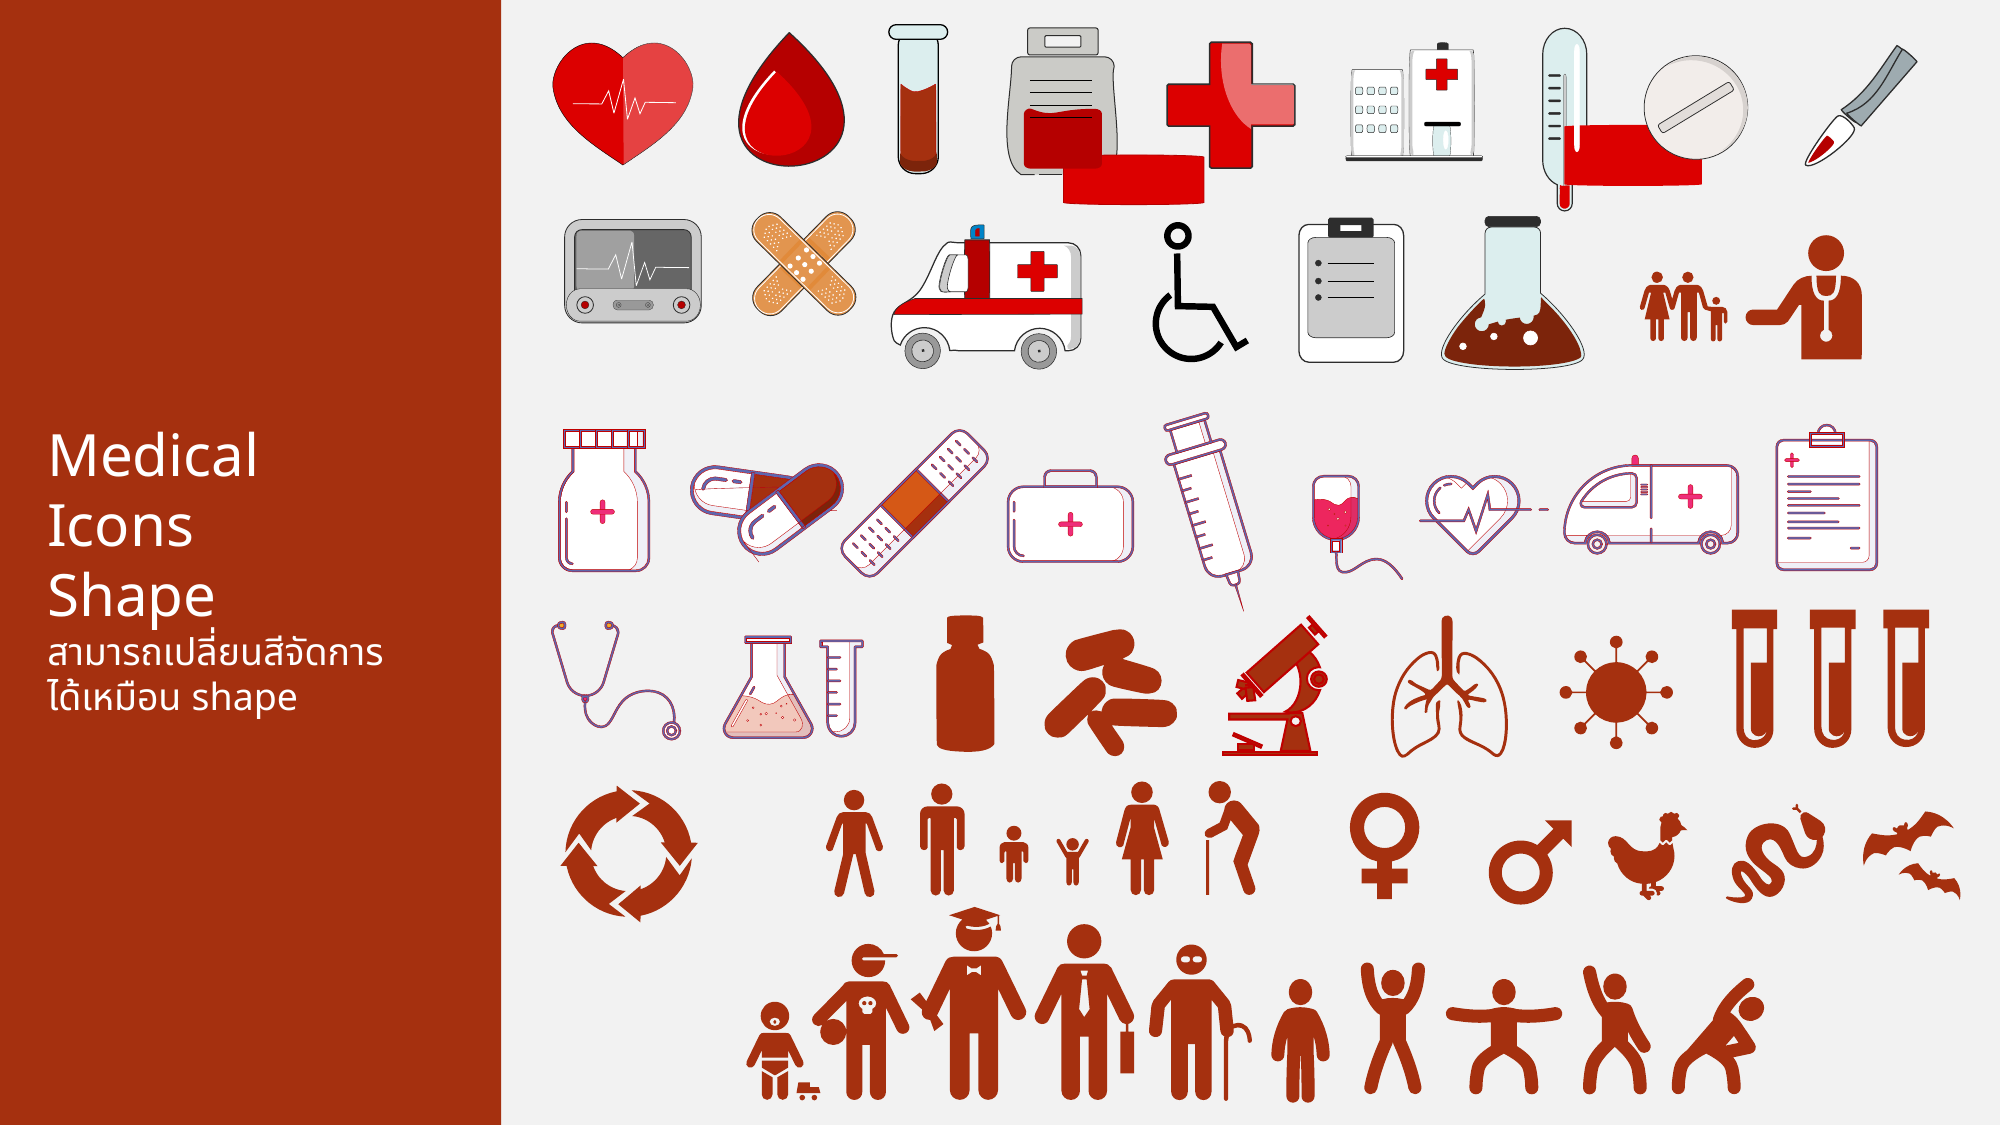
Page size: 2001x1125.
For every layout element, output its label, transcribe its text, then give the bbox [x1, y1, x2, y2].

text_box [1582, 965, 1651, 1094]
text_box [552, 42, 693, 165]
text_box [1639, 271, 1726, 341]
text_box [1163, 412, 1253, 612]
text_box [551, 620, 681, 741]
text_box [1067, 924, 1102, 959]
text_box [910, 956, 1027, 1100]
text_box [851, 943, 899, 978]
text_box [560, 785, 698, 923]
text_box [1559, 635, 1673, 750]
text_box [1441, 216, 1584, 369]
text_box [761, 1071, 773, 1100]
text_box [760, 1001, 790, 1031]
text_box [1487, 819, 1573, 906]
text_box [690, 463, 840, 556]
text_box [1173, 253, 1250, 352]
text_box [1149, 979, 1252, 1101]
text_box [936, 615, 995, 752]
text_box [1345, 42, 1483, 161]
text_box [761, 1060, 789, 1076]
text_box [1115, 780, 1170, 897]
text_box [1167, 42, 1295, 168]
text_box Medical Icons Shape สามารถเปลี่ยนสีจัดการได้เหมือน shape [32, 410, 429, 726]
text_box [1731, 609, 1928, 748]
text_box [1164, 222, 1192, 250]
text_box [1006, 27, 1117, 205]
text_box [746, 1032, 804, 1068]
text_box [840, 429, 989, 578]
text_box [1745, 235, 1862, 359]
text_box [1176, 944, 1207, 975]
text_box [1055, 837, 1090, 887]
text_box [1805, 45, 1916, 166]
text_box [1034, 963, 1135, 1100]
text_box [1312, 475, 1403, 580]
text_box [558, 429, 650, 572]
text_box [1044, 629, 1177, 756]
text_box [1298, 218, 1403, 362]
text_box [1445, 979, 1562, 1094]
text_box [1858, 802, 1965, 909]
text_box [564, 219, 701, 323]
text_box [998, 824, 1030, 884]
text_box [1419, 475, 1549, 555]
text_box [0, 0, 502, 1125]
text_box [1671, 977, 1764, 1094]
text_box [949, 906, 1001, 952]
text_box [1716, 793, 1834, 912]
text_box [1390, 615, 1508, 758]
text_box [825, 788, 884, 899]
text_box [812, 981, 910, 1100]
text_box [1360, 962, 1425, 1094]
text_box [1223, 616, 1327, 755]
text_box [1271, 979, 1330, 1103]
text_box [918, 782, 966, 897]
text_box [891, 224, 1082, 370]
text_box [722, 635, 864, 739]
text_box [1007, 469, 1134, 563]
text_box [1591, 799, 1704, 912]
text_box [1152, 292, 1224, 363]
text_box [738, 32, 844, 166]
text_box [1203, 779, 1262, 896]
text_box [1542, 28, 1586, 210]
text_box [1348, 791, 1421, 901]
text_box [1644, 55, 1747, 159]
text_box [777, 1071, 789, 1100]
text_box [1775, 424, 1878, 571]
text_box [888, 24, 948, 174]
text_box [796, 1082, 821, 1101]
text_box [751, 211, 855, 315]
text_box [1563, 454, 1739, 555]
